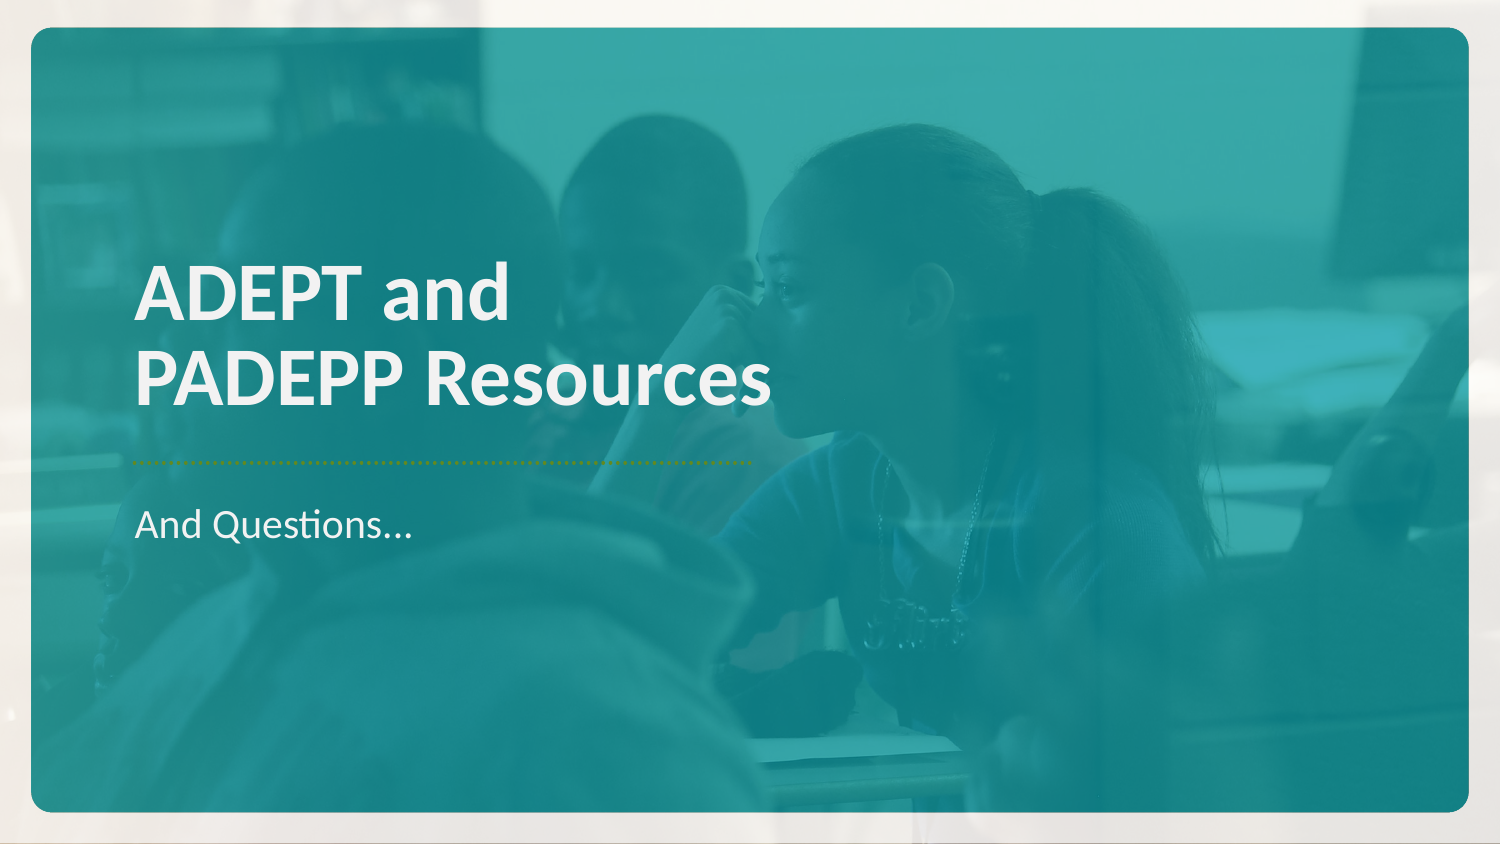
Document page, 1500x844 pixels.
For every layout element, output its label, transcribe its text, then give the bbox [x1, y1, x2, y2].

list And Questions... [134, 502, 751, 687]
title ADEPT and PADEPP Resources [134, 118, 811, 423]
